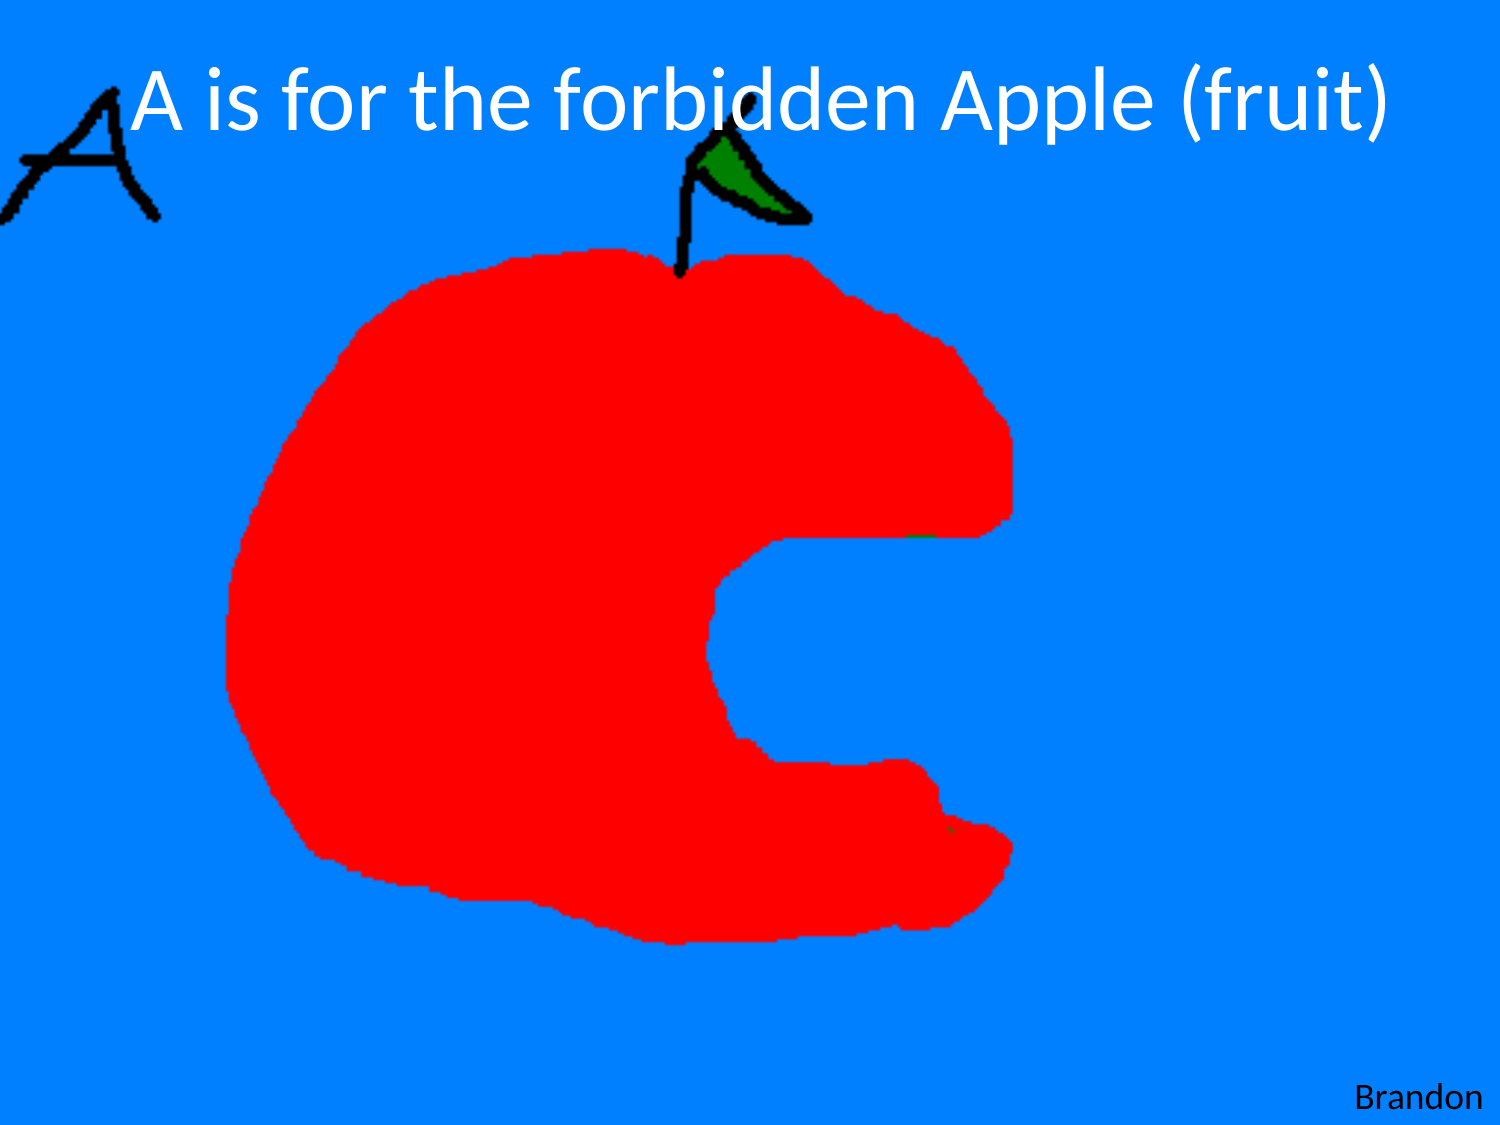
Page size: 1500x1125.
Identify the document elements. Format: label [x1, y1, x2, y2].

list [0, 0, 1500, 1125]
